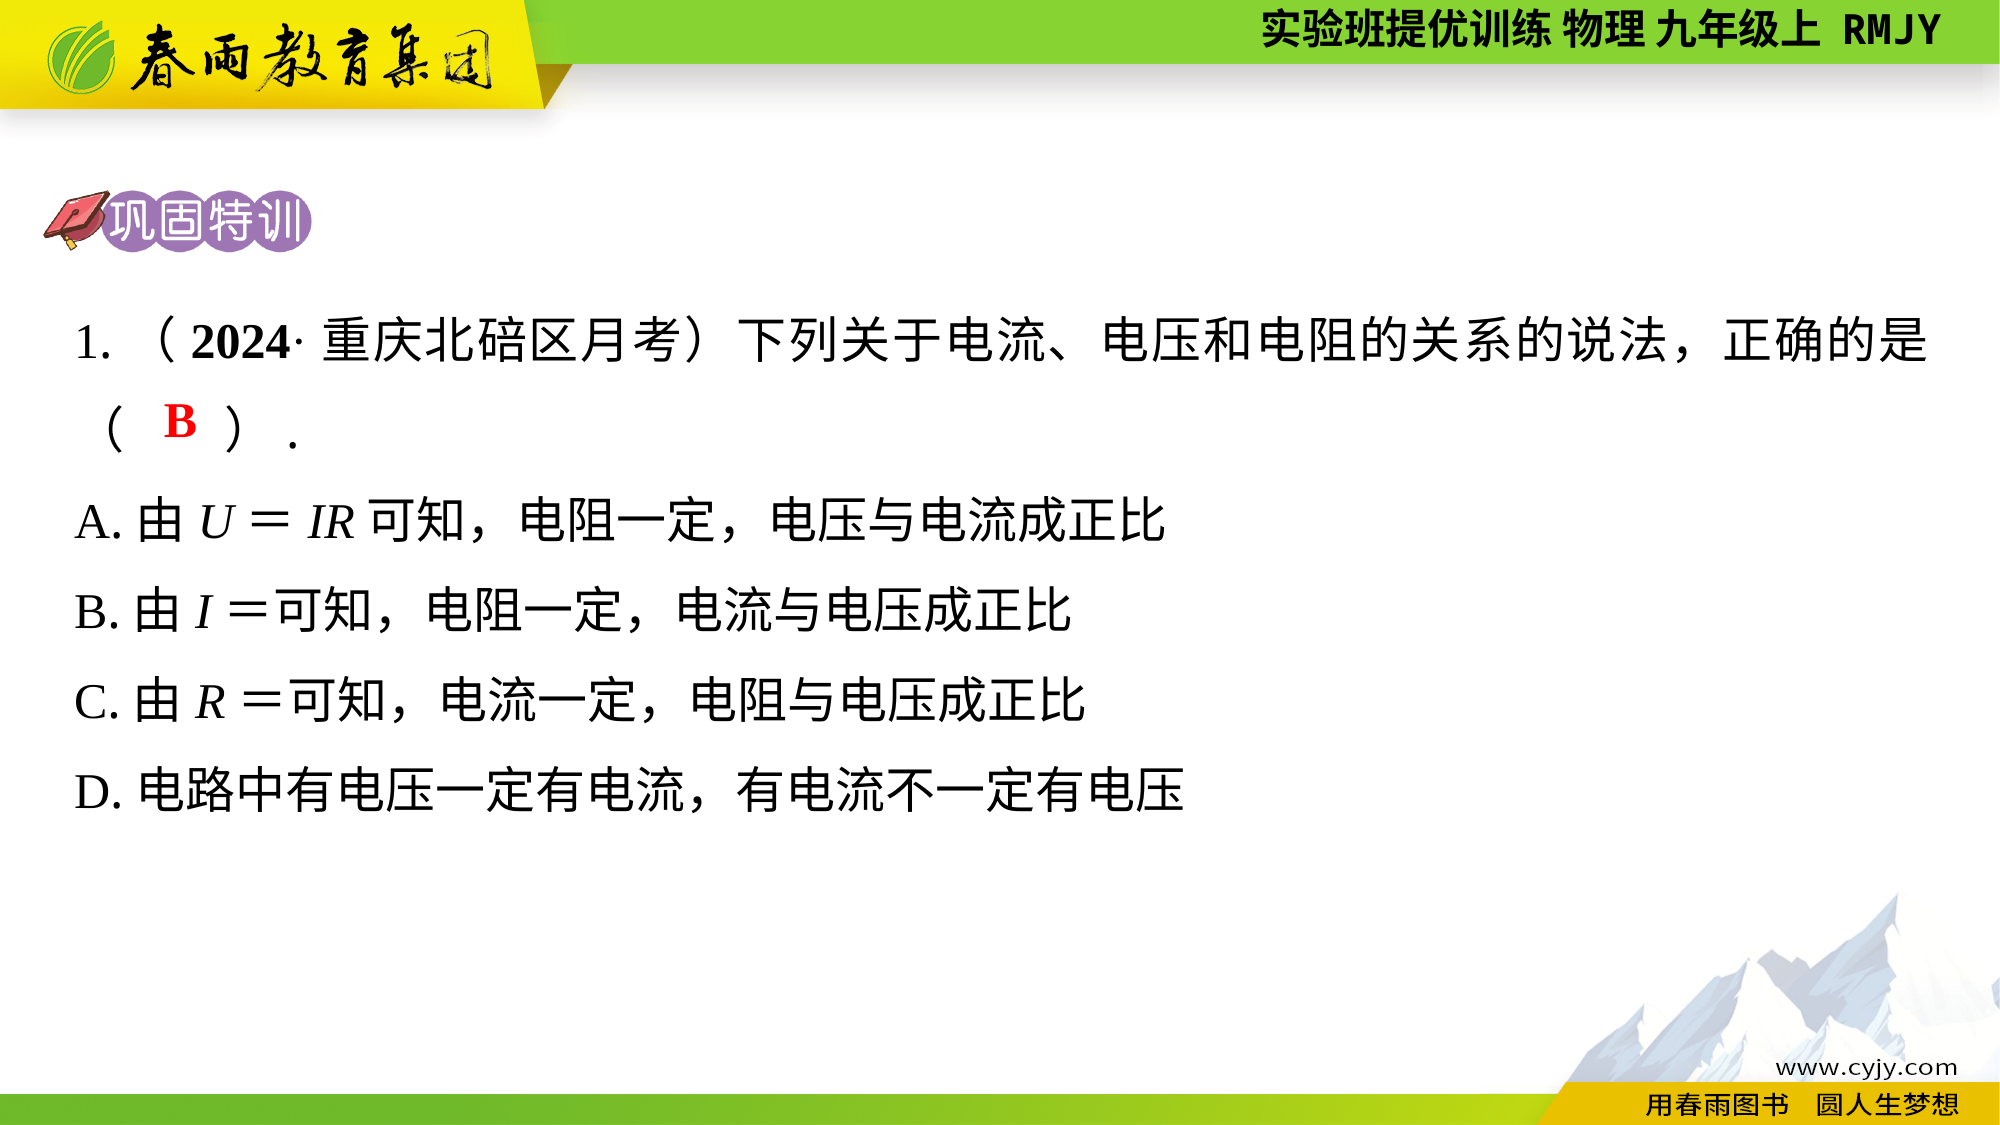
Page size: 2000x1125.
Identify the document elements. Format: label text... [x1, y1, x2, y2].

text_box B [149, 380, 213, 456]
picture [0, 0, 2000, 1125]
